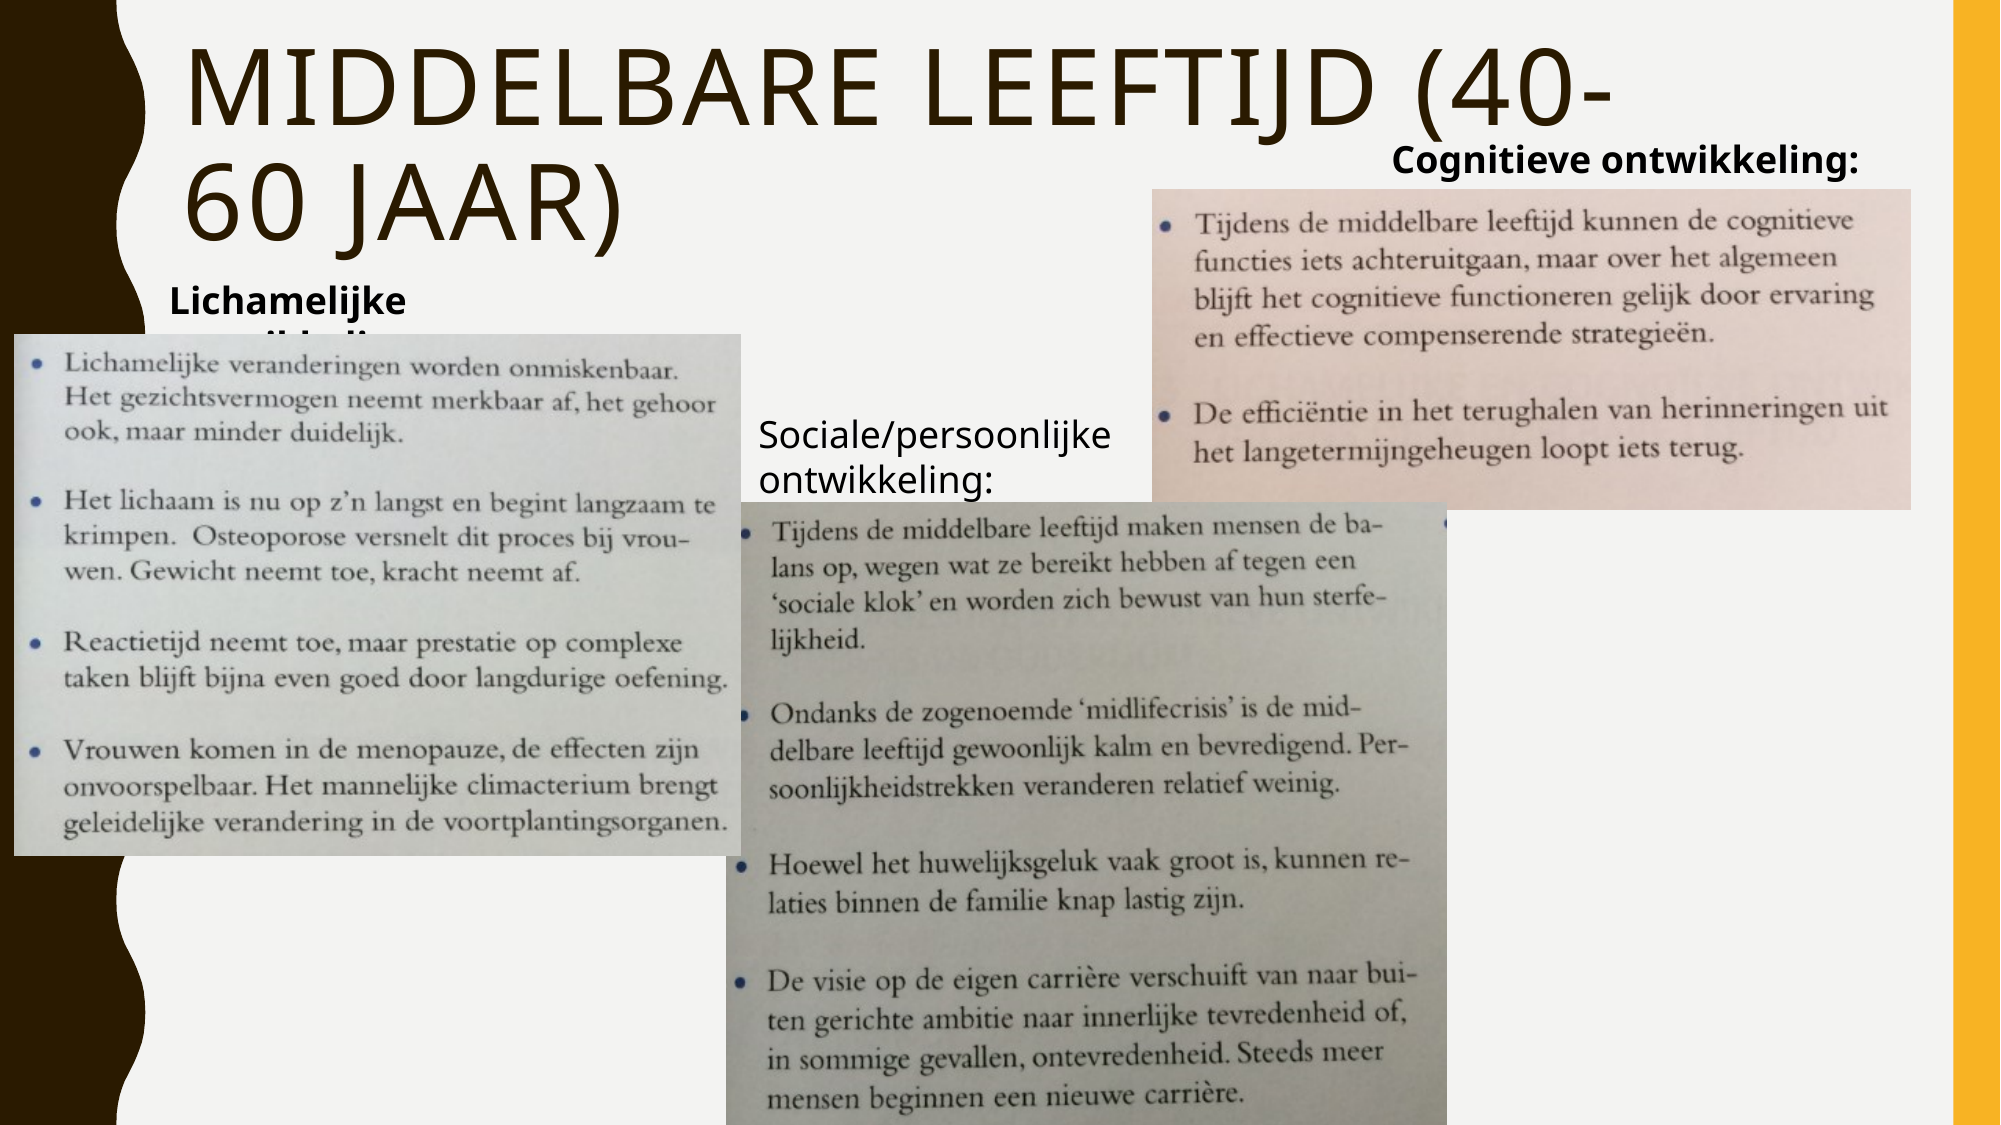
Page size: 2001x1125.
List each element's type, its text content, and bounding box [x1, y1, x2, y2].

text_box Lichamelijke ontwikkeling:: [153, 269, 661, 334]
text_box Sociale/persoonlijke ontwikkeling: [743, 403, 1148, 502]
picture [14, 189, 1911, 1125]
text_box Cognitieve ontwikkeling: [1376, 128, 1905, 189]
title Middelbare leeftijd (40-60 jaar) [168, 26, 1763, 273]
